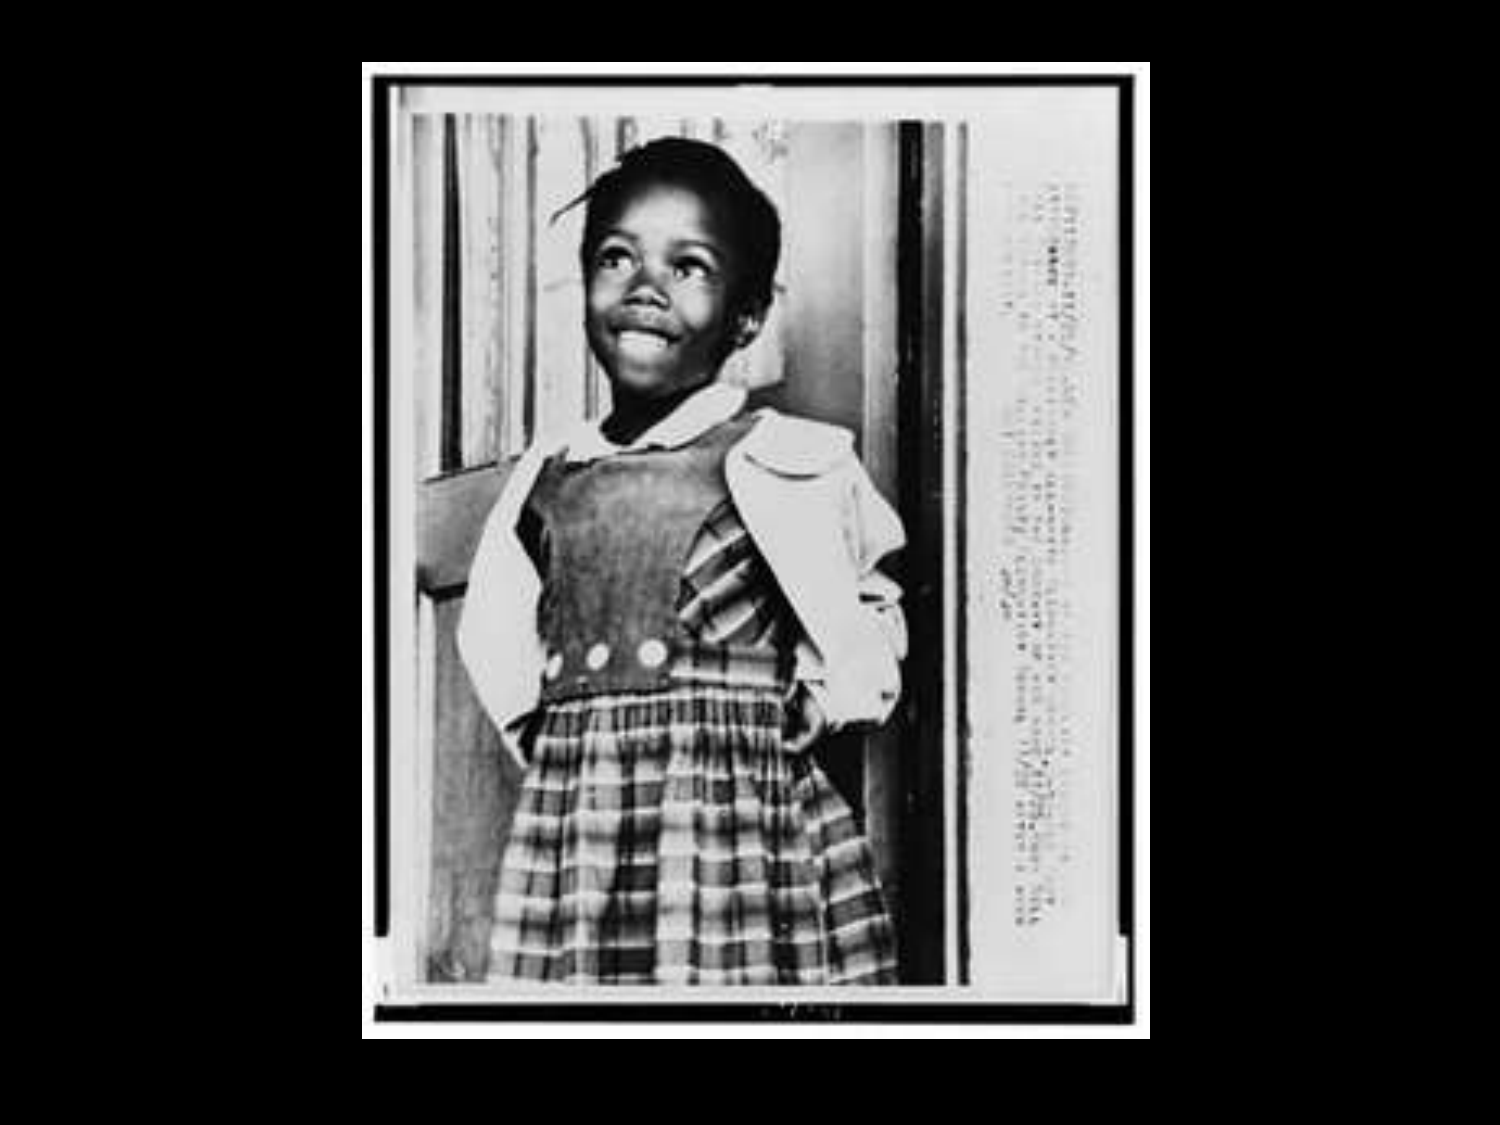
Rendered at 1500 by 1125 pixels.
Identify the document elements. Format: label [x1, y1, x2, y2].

list [362, 62, 1151, 1039]
